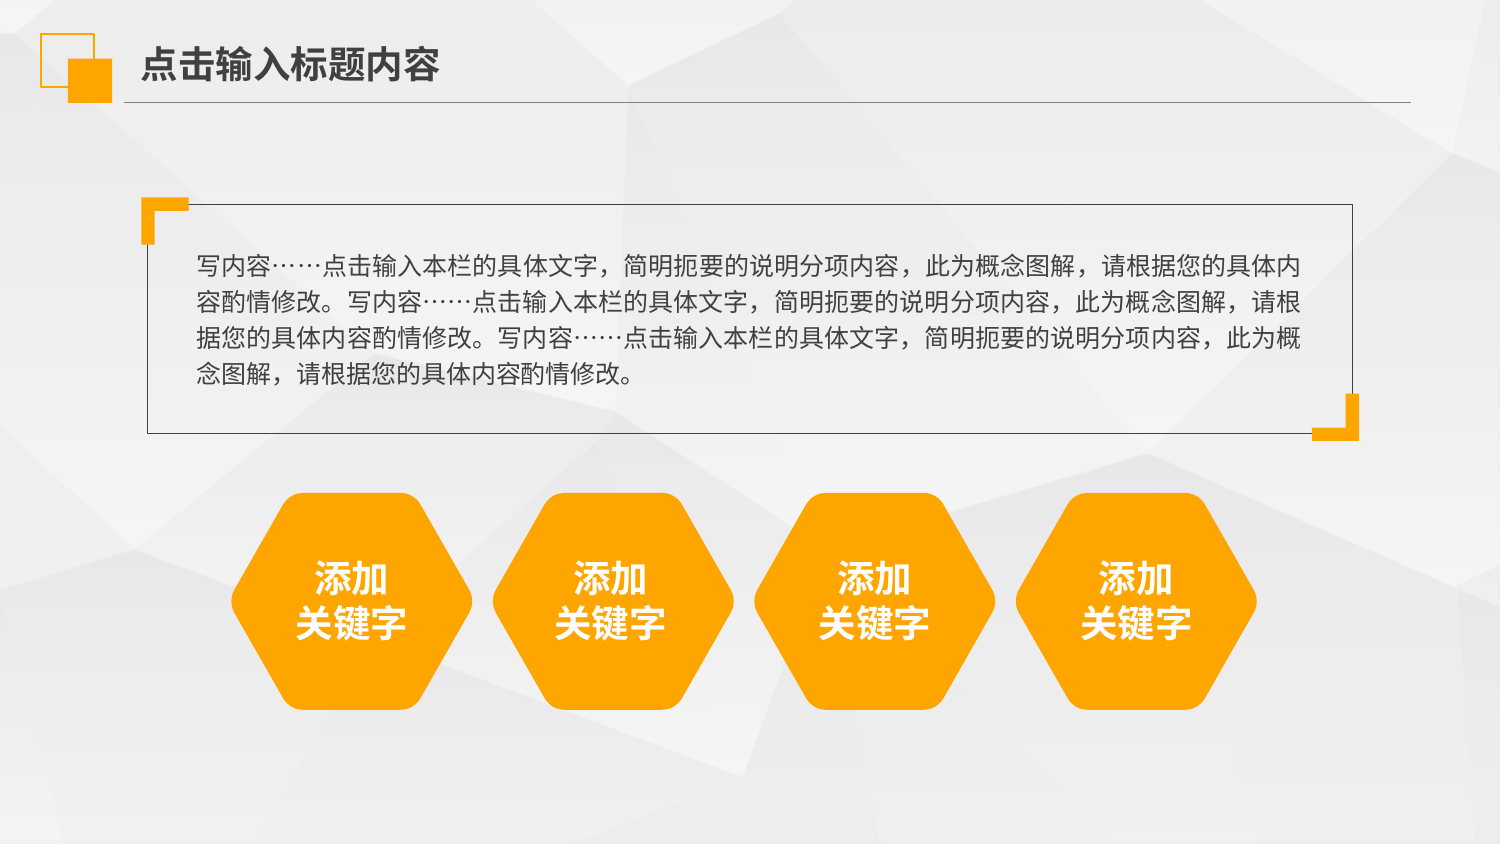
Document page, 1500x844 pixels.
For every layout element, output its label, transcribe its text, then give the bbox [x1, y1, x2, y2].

text_box 写内容……点击输入本栏的具体文字，简明扼要的说明分项内容，此为概念图解，请根据您的具体内容酌情修改。写内容……点击输入本栏的具体文字，简明扼要的说明分项内容，此为概念图解，请根据您的具体内容酌情修改。写内容……点击输入本栏的具体文字，简明扼要的说明分项内容，此为概念图解，请根据您的具体内容酌情修改。 [196, 244, 1304, 389]
text_box 添加 关键字 [531, 555, 691, 646]
text_box [1310, 392, 1361, 443]
text_box 点击输入标题内容 [140, 32, 491, 95]
text_box [145, 203, 1355, 436]
text_box 添加 关键字 [1056, 555, 1216, 646]
text_box [139, 195, 191, 247]
text_box [754, 492, 996, 710]
text_box 添加 关键字 [272, 555, 432, 646]
text_box 添加 关键字 [795, 555, 955, 646]
picture [0, 0, 1500, 844]
text_box [492, 492, 734, 710]
text_box [231, 492, 473, 710]
text_box [1015, 492, 1257, 710]
